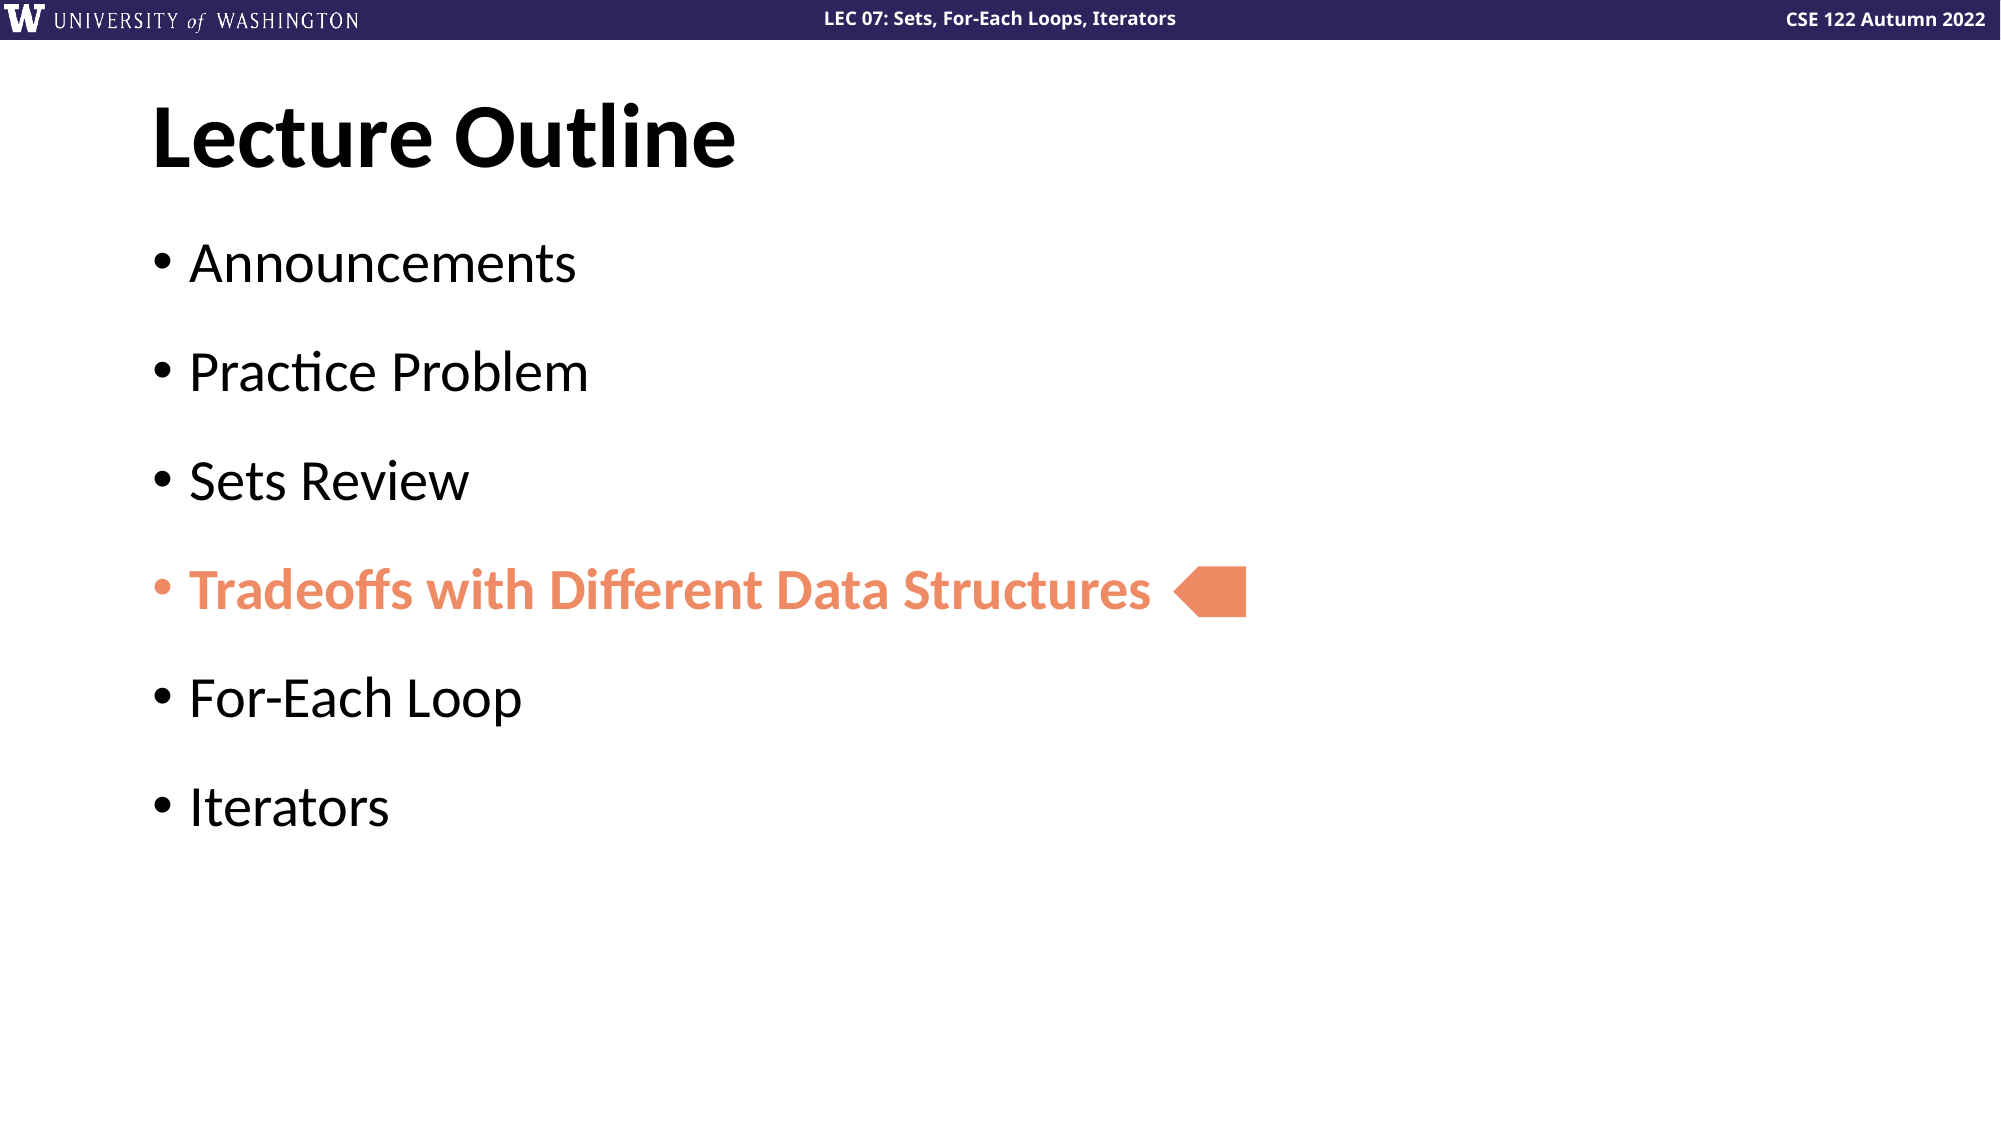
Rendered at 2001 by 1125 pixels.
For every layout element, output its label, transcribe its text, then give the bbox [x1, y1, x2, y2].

title Lecture Outline [137, 74, 1863, 200]
picture [4, 4, 358, 33]
text_box [1171, 565, 1248, 619]
list Announcements Practice Problem Sets Review Tradeoffs with Different Data Structures For-Each Loop Iterators [137, 224, 1863, 1014]
